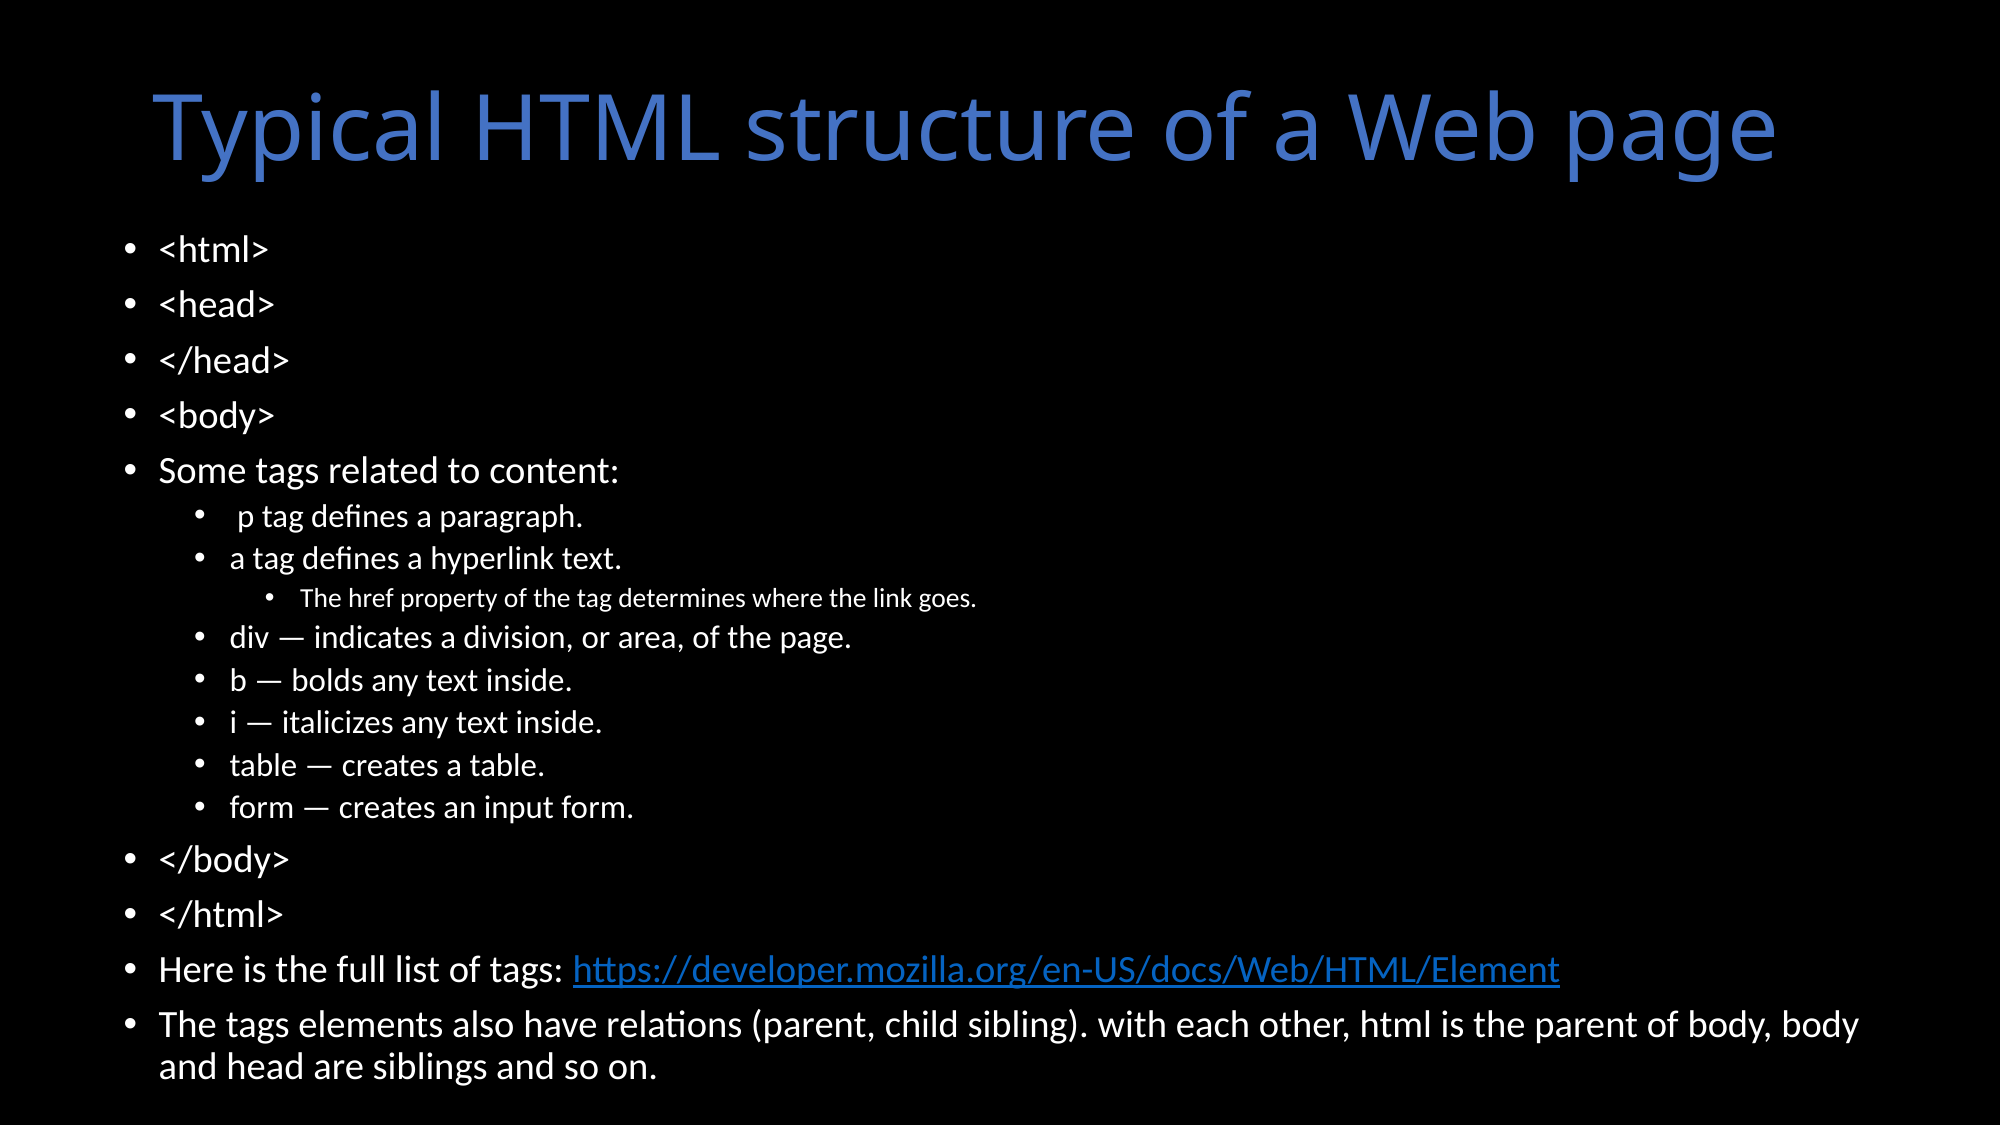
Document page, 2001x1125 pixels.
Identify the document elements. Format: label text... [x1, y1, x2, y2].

list <html> <head> </head> <body> Some tags related to content: p tag defines a paragraph. a tag defines a hyperlink text. The href property of the tag determines where the link goes. div — indicates a division, or area, of the page. b — bolds any text inside. i — italicizes any text inside. table — creates a table. form — creates an input form. </body> </html> Here is the full list of tags: https://developer.mozilla.org/en-US/docs/Web/HTML/Element The tags elements also have relations (parent, child sibling). with each other, html is the parent of body, body and head are siblings and so on. [108, 222, 1934, 1103]
title Typical HTML structure of a Web page [137, 22, 1863, 222]
